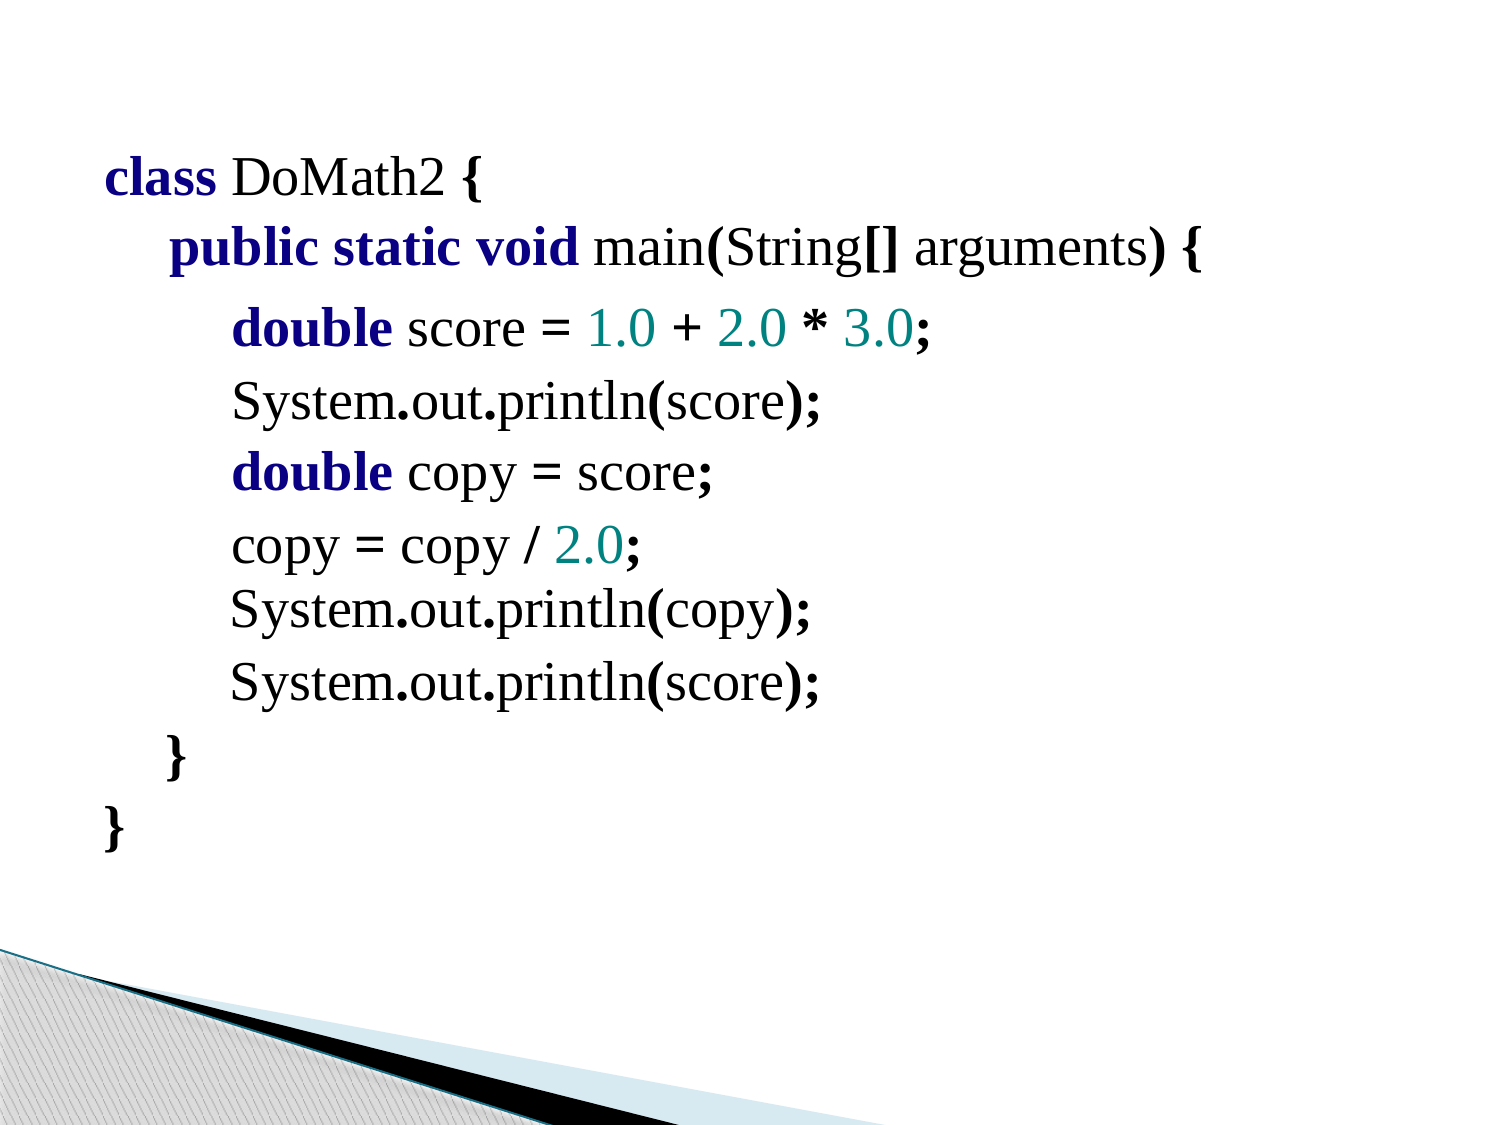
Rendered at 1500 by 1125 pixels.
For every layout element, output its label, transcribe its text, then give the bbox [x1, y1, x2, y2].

text_box } } [103, 731, 202, 864]
text_box double score = 1.0 + 2.0 * 3.0; System.out.println(score); double copy = score; copy = copy / 2.0; [230, 303, 948, 582]
text_box class DoMath2 { [104, 152, 498, 214]
text_box public static void main(String[] arguments) { [169, 222, 1218, 284]
text_box System.out.println(copy); System.out.println(score); [229, 584, 837, 719]
